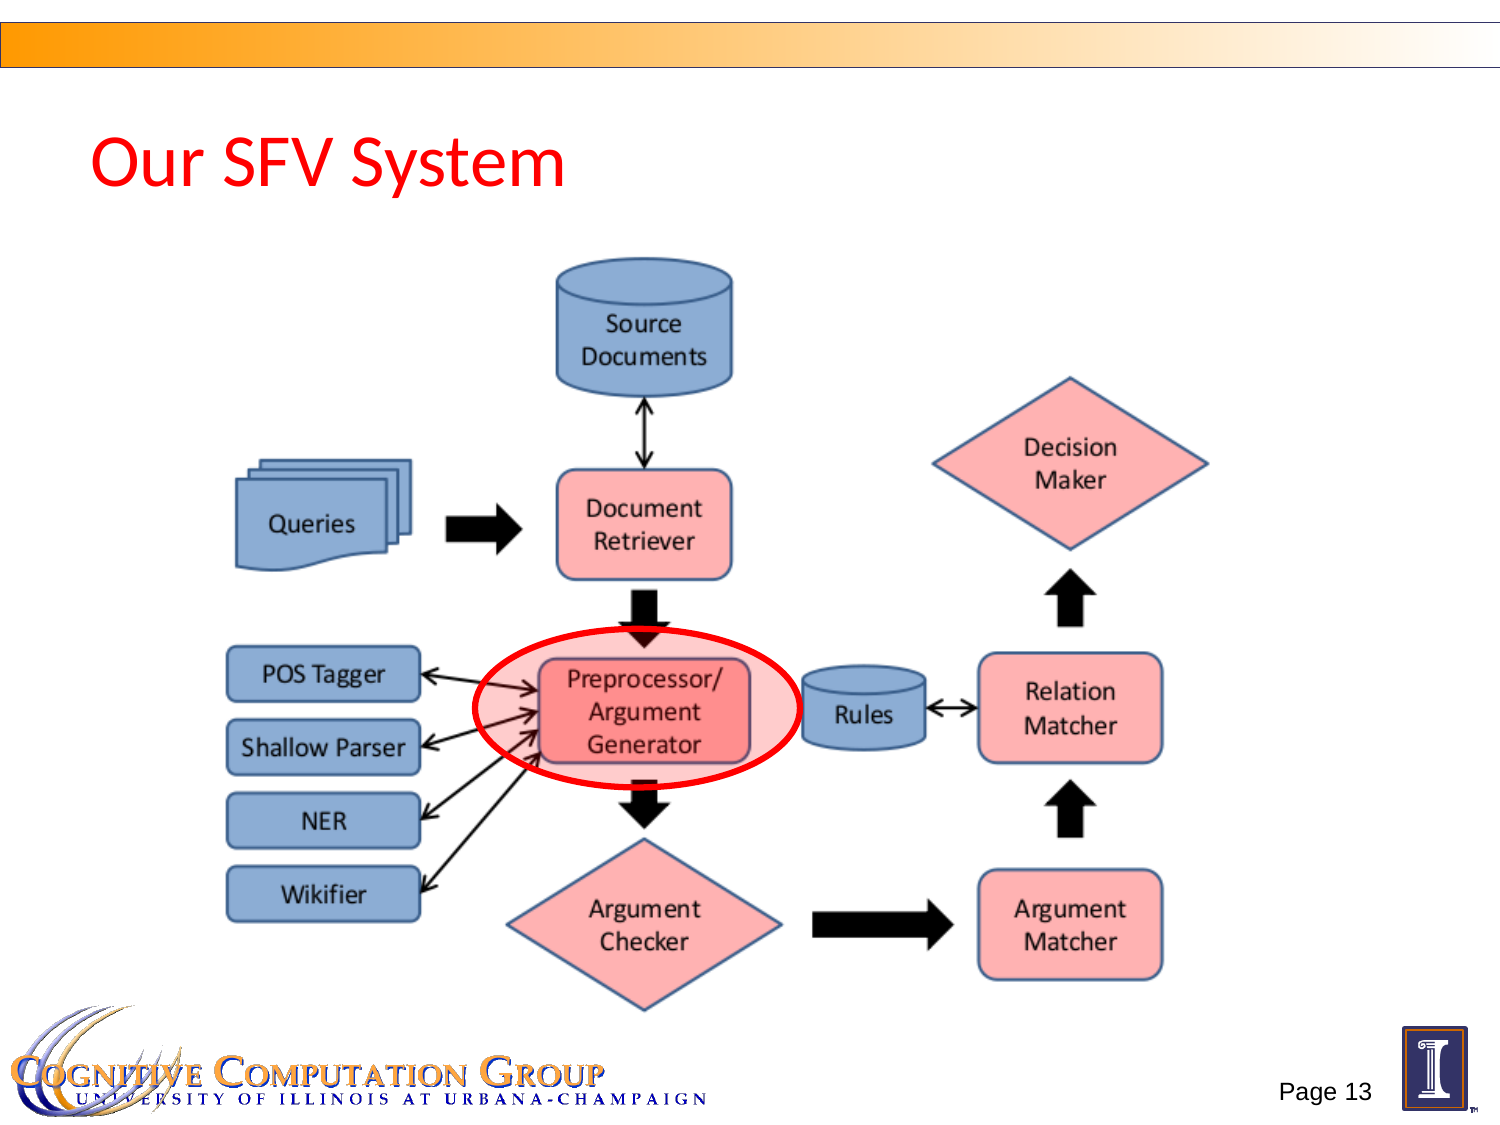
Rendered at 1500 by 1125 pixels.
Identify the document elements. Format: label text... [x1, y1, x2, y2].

picture [0, 212, 1252, 1125]
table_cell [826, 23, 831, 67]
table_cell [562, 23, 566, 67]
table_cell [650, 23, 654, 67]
slide_number Page 13 [1237, 1074, 1388, 1113]
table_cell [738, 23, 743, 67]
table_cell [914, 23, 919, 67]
title Our SFV System [75, 75, 1425, 238]
